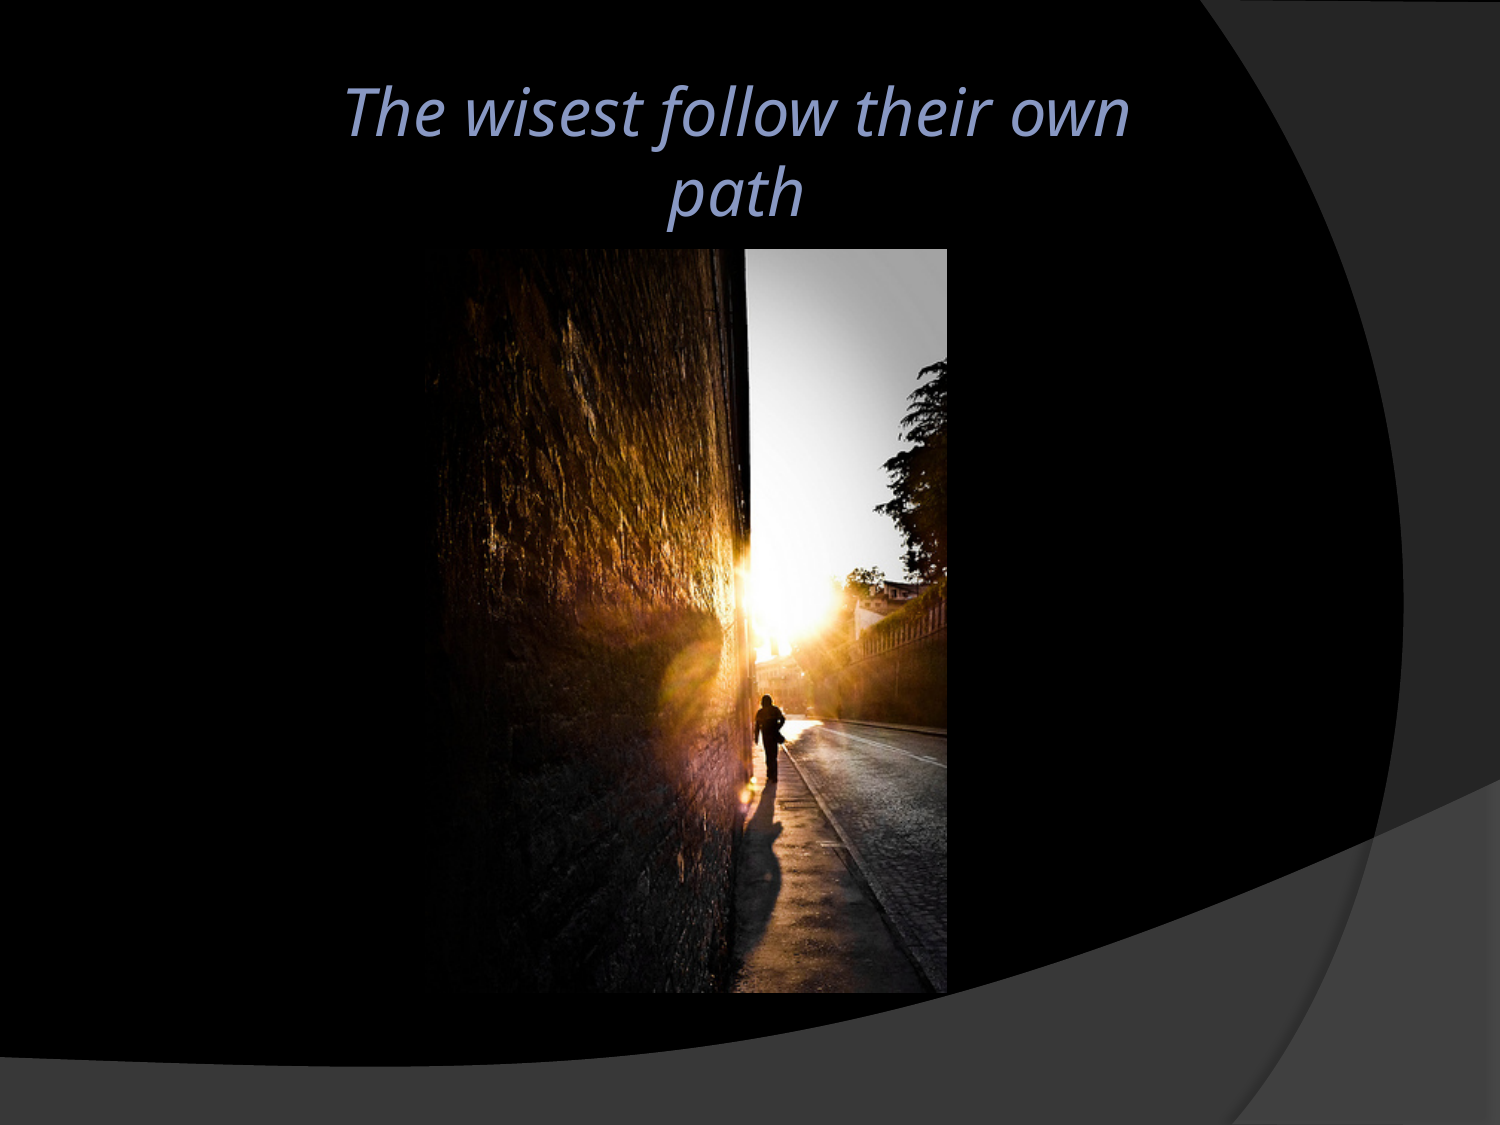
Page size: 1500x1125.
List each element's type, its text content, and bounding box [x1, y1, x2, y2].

title The wisest follow their own path [275, 50, 1200, 250]
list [424, 249, 947, 993]
